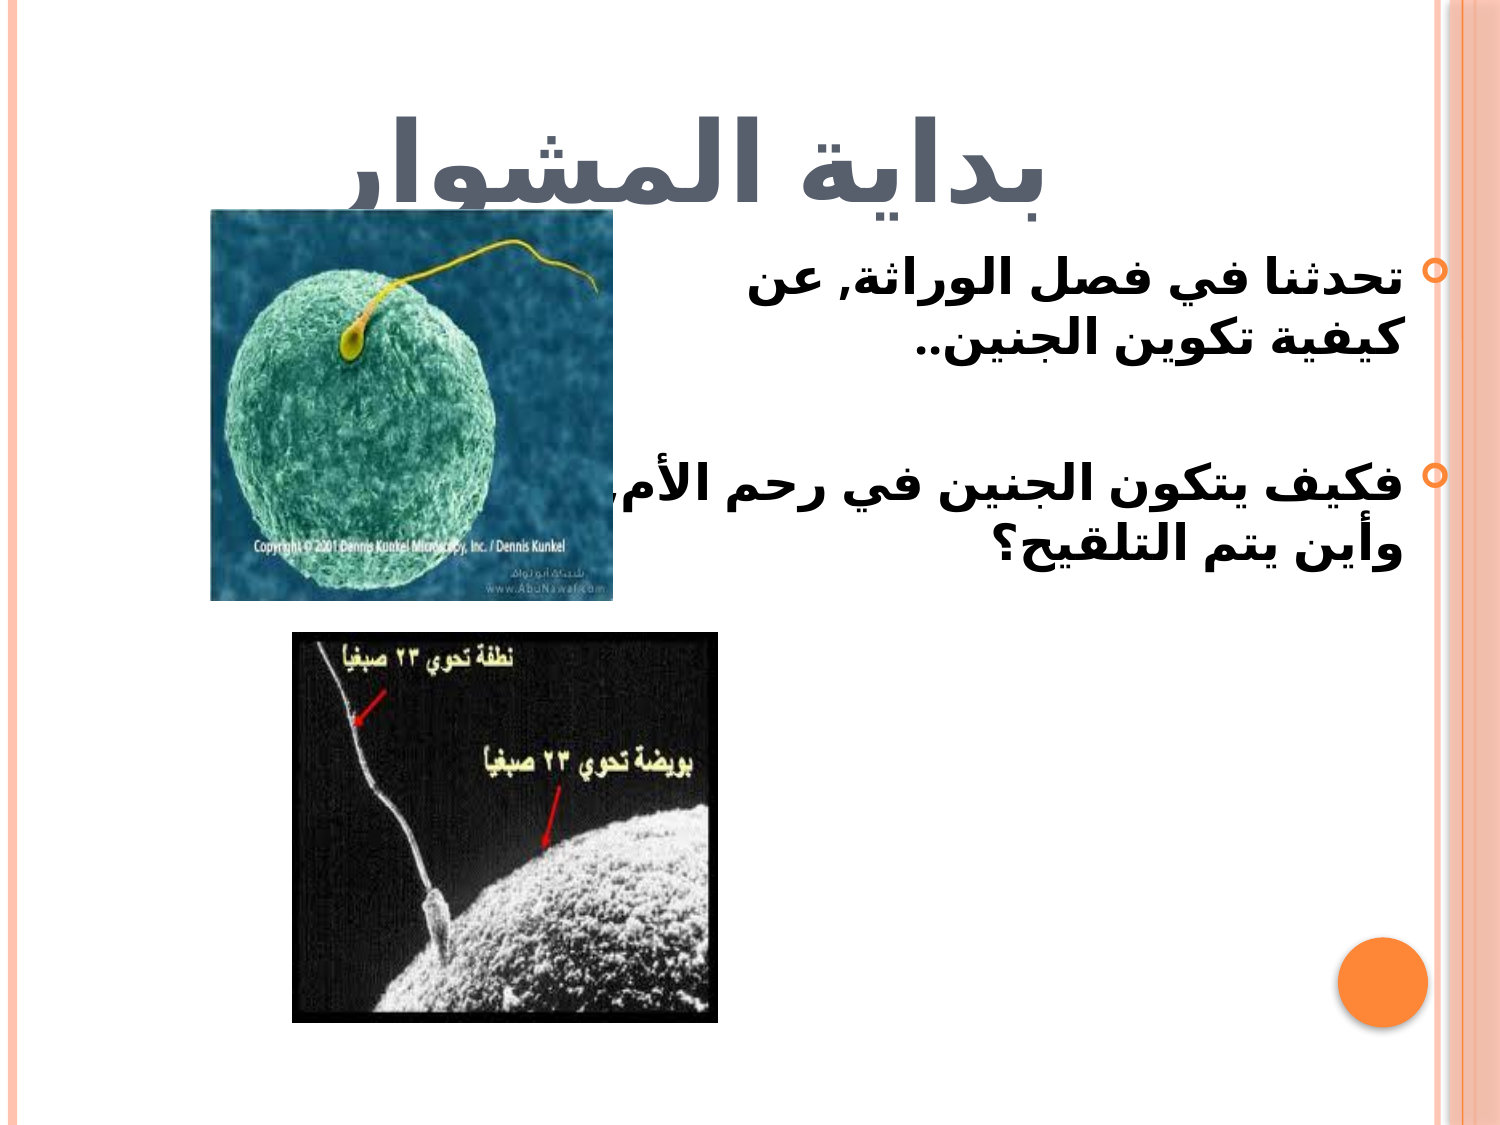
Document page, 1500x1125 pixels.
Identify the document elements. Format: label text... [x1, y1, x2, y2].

title بداية المشوار [75, 45, 1300, 233]
picture [292, 632, 718, 1024]
list تحدثنا في فصل الوراثة, عن كيفية تكوين الجنين.. فكيف يتكون الجنين في رحم الأم, وأين يتم التلقيح؟ [585, 237, 1466, 1025]
picture [210, 209, 614, 602]
